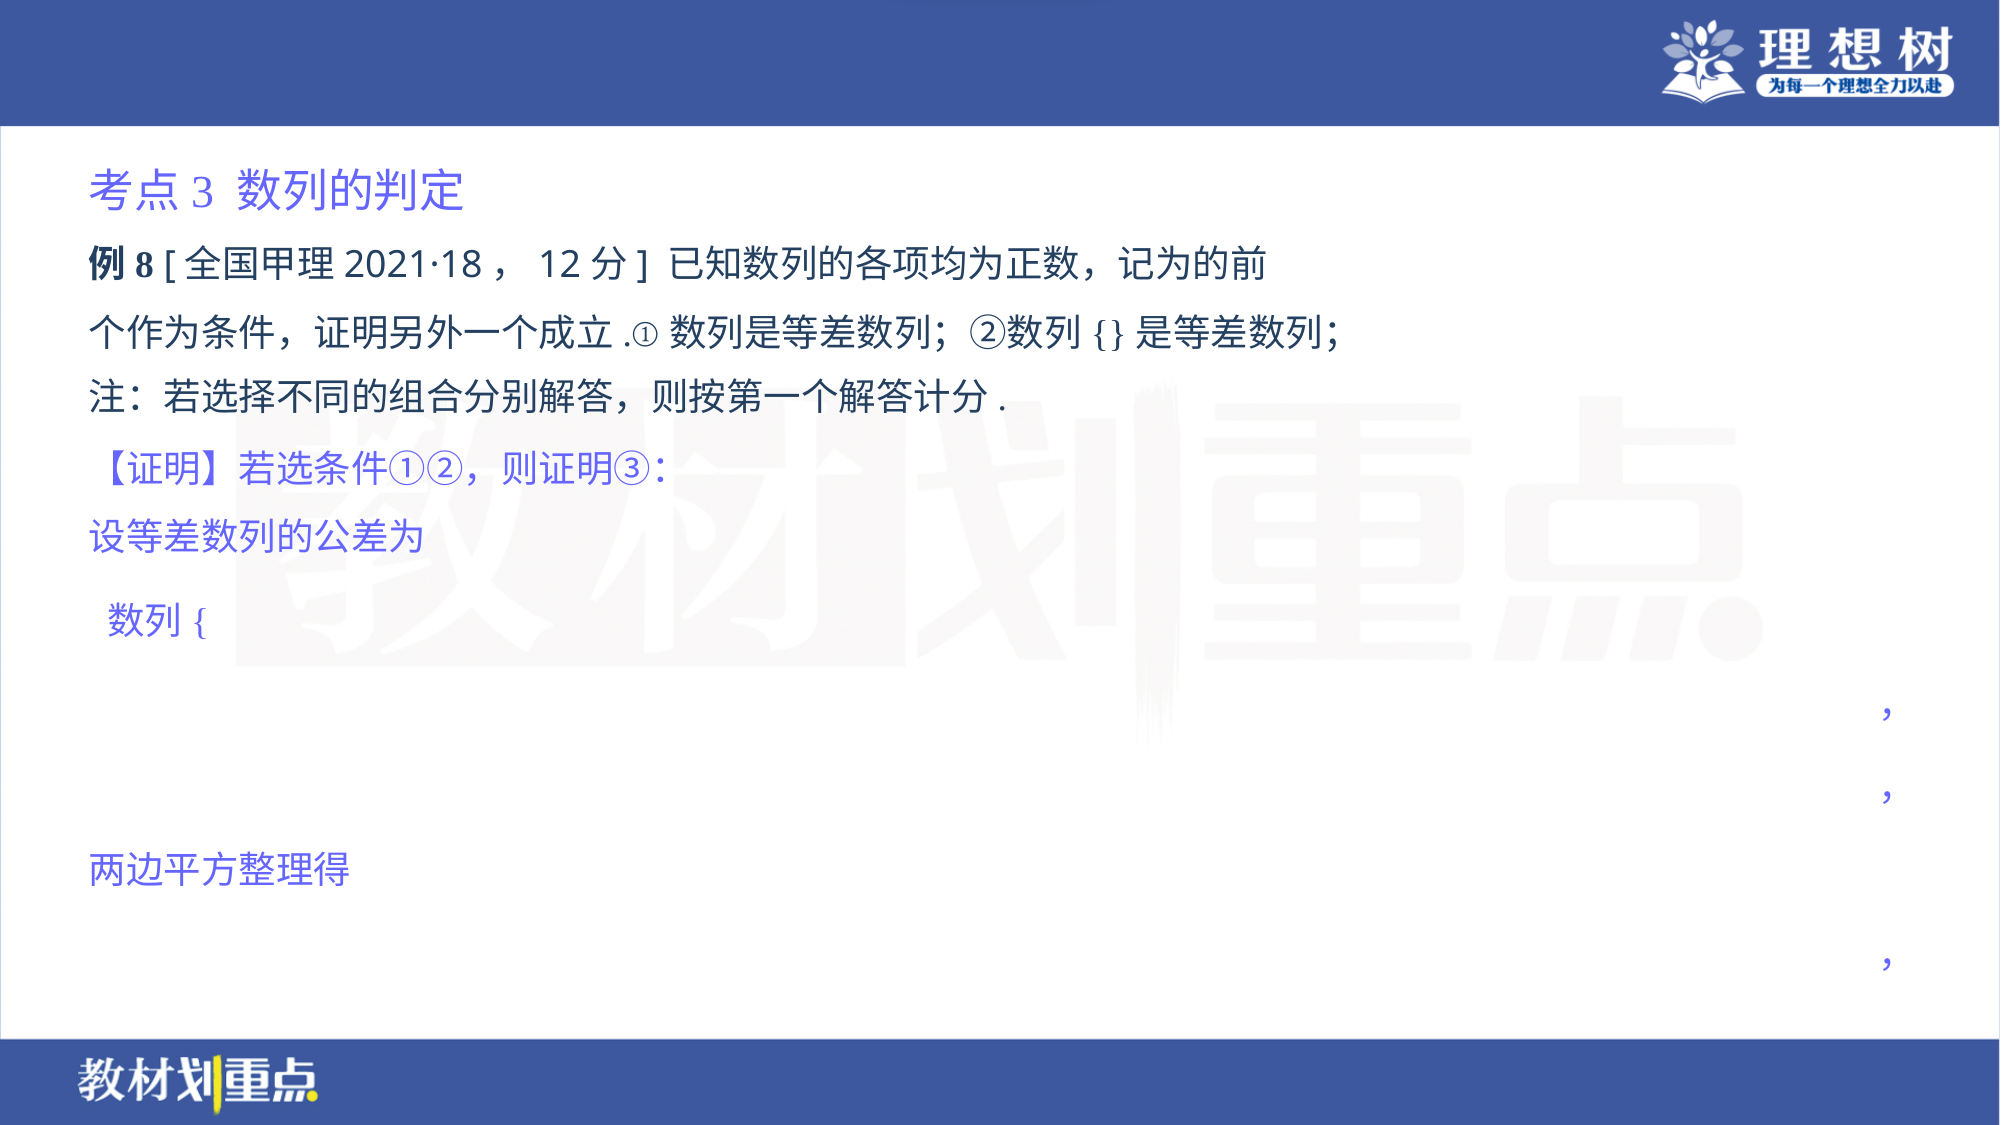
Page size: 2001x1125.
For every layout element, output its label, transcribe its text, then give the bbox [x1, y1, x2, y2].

text_box 考点3 数列的判定 [88, 135, 1911, 276]
picture [0, 0, 2000, 1125]
